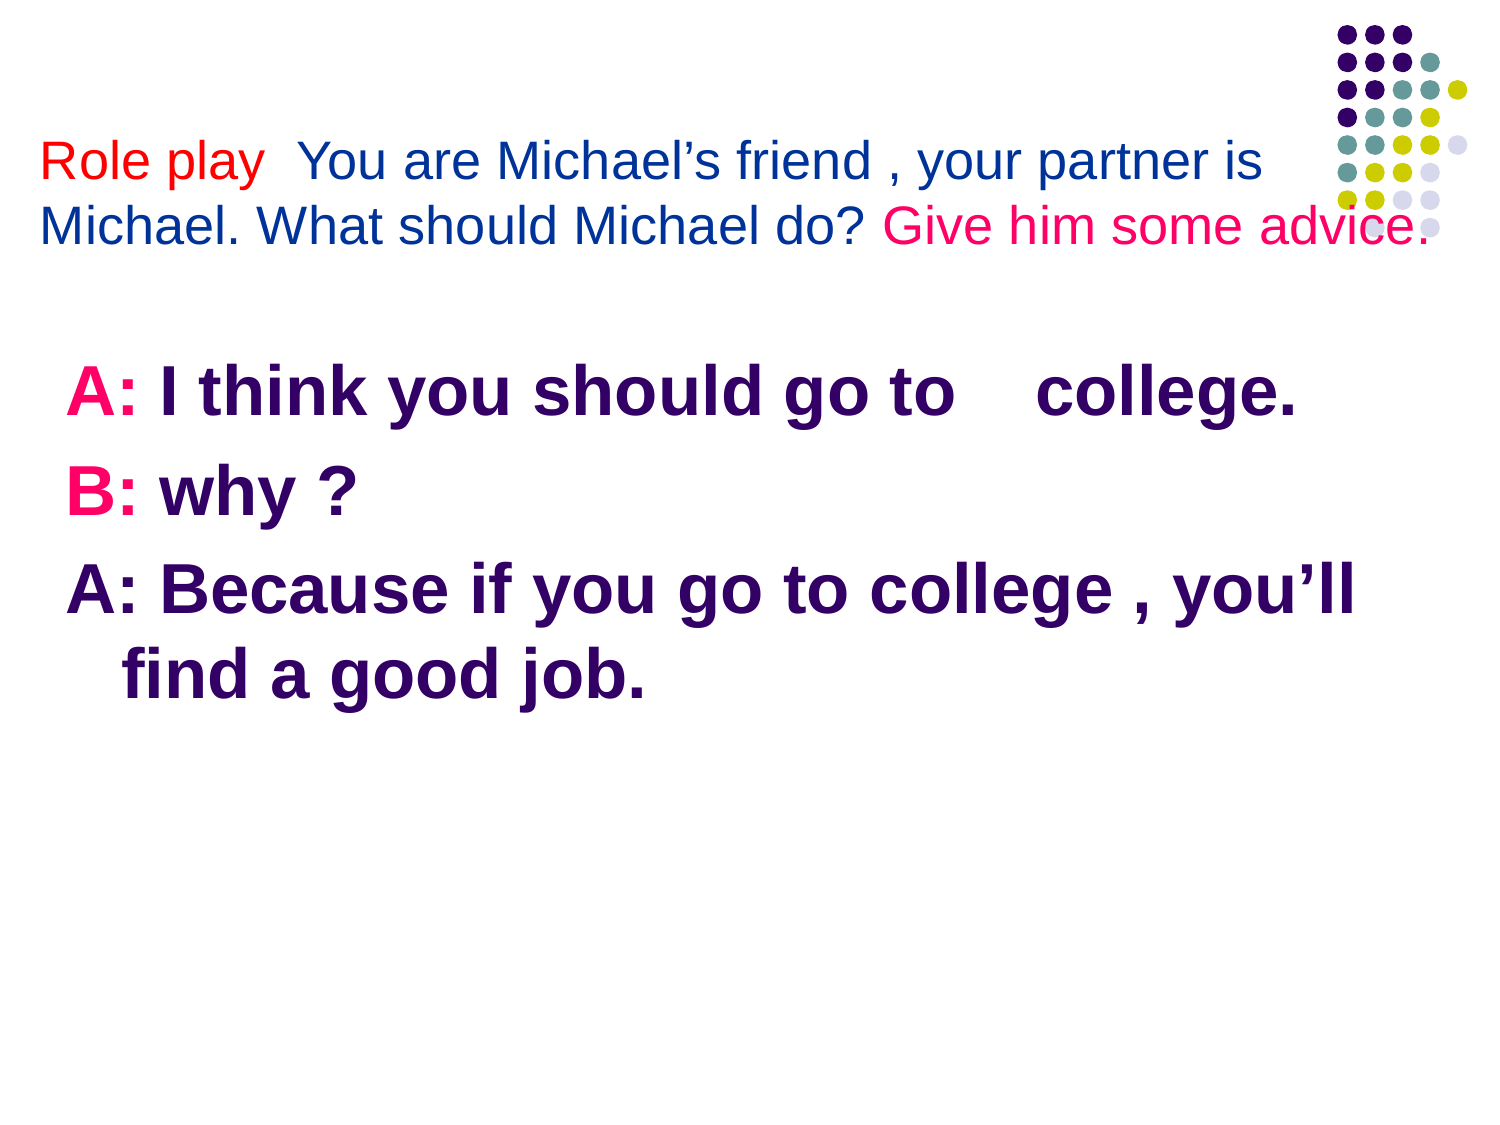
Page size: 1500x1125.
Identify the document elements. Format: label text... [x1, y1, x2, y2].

list A: I think you should go to college. B: why ? A: Because if you go to college , you’ll find a good job. [50, 337, 1500, 1075]
title Role play You are Michael’s friend , your partner is Michael. What should Michael do? Give him some advice. [24, 0, 1450, 263]
